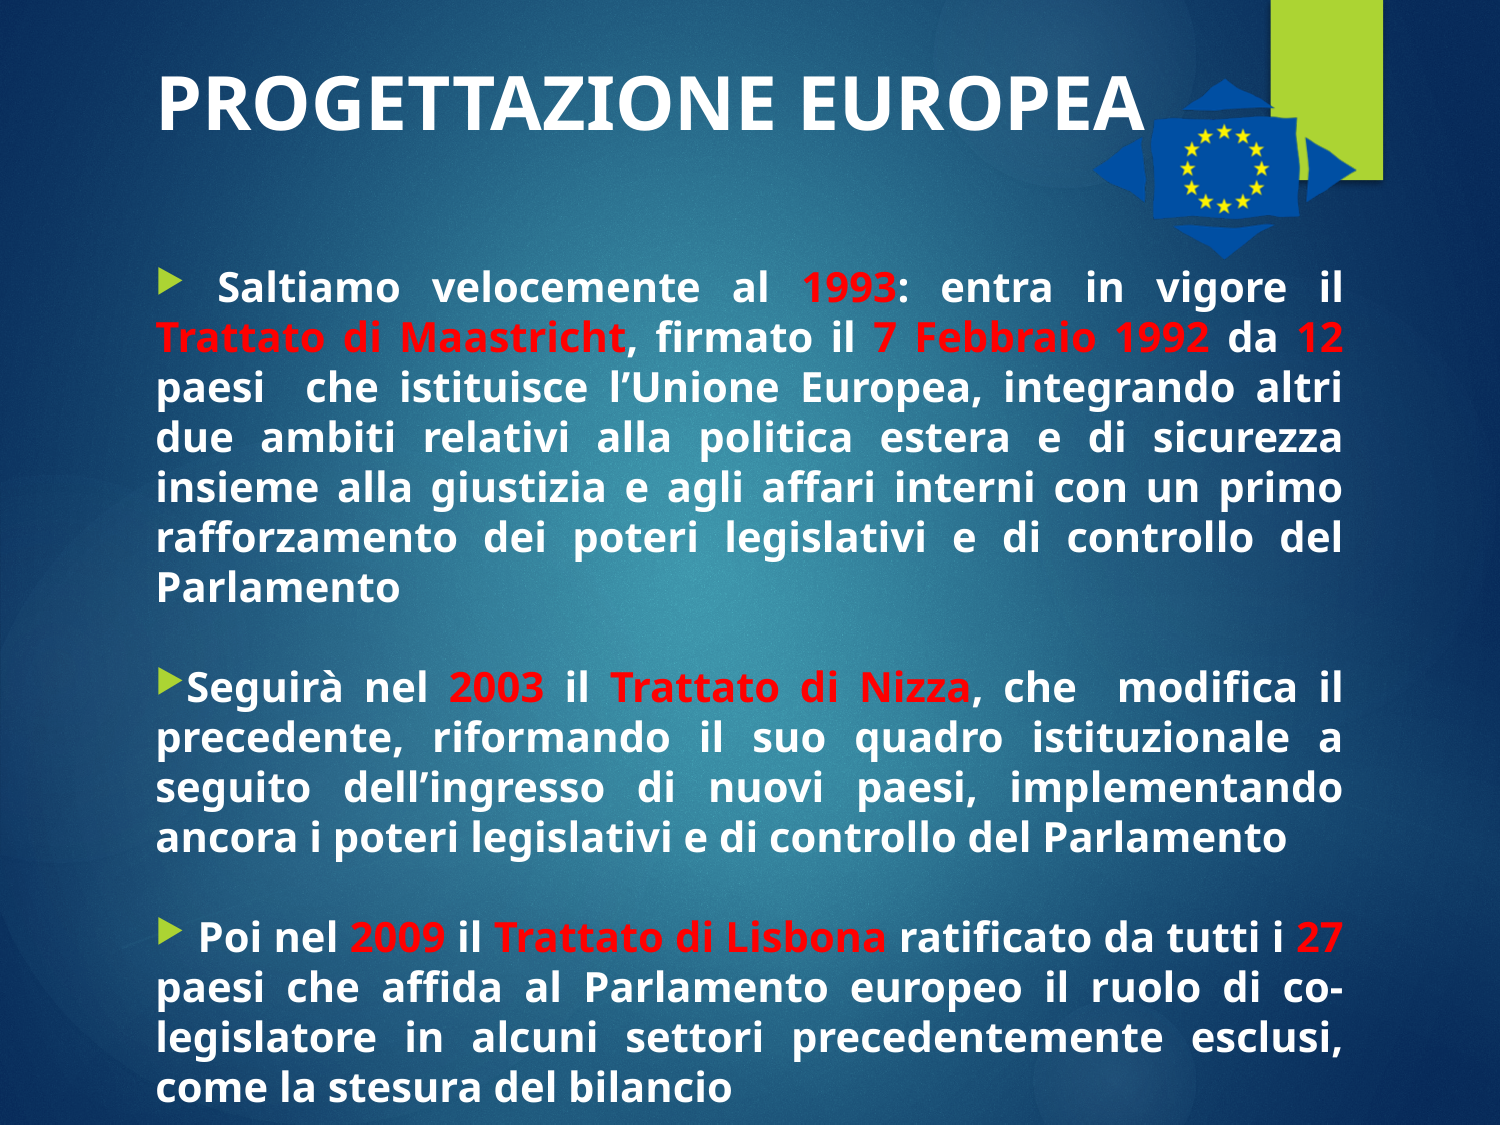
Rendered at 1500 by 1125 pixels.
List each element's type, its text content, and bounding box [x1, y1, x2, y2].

picture [1088, 76, 1360, 262]
title progettazione europea [140, 48, 1360, 253]
list Saltiamo velocemente al 1993: entra in vigore il Trattato di Maastricht, firmato il 7 Febbraio 1992 da 12 paesi che istituisce l’Unione Europea, integrando altri due ambiti relativi alla politica estera e di sicurezza insieme alla giustizia e agli affari interni con un primo rafforzamento dei poteri legislativi e di controllo del Parlamento Seguirà nel 2003 il Trattato di Nizza, che modifica il precedente, riformando il suo quadro istituzionale a seguito dell’ingresso di nuovi paesi, implementando ancora i poteri legislativi e di controllo del Parlamento Poi nel 2009 il Trattato di Lisbona ratificato da tutti i 27 paesi che affida al Parlamento europeo il ruolo di co-legislatore in alcuni settori precedentemente esclusi, come la stesura del bilancio [140, 253, 1360, 1089]
